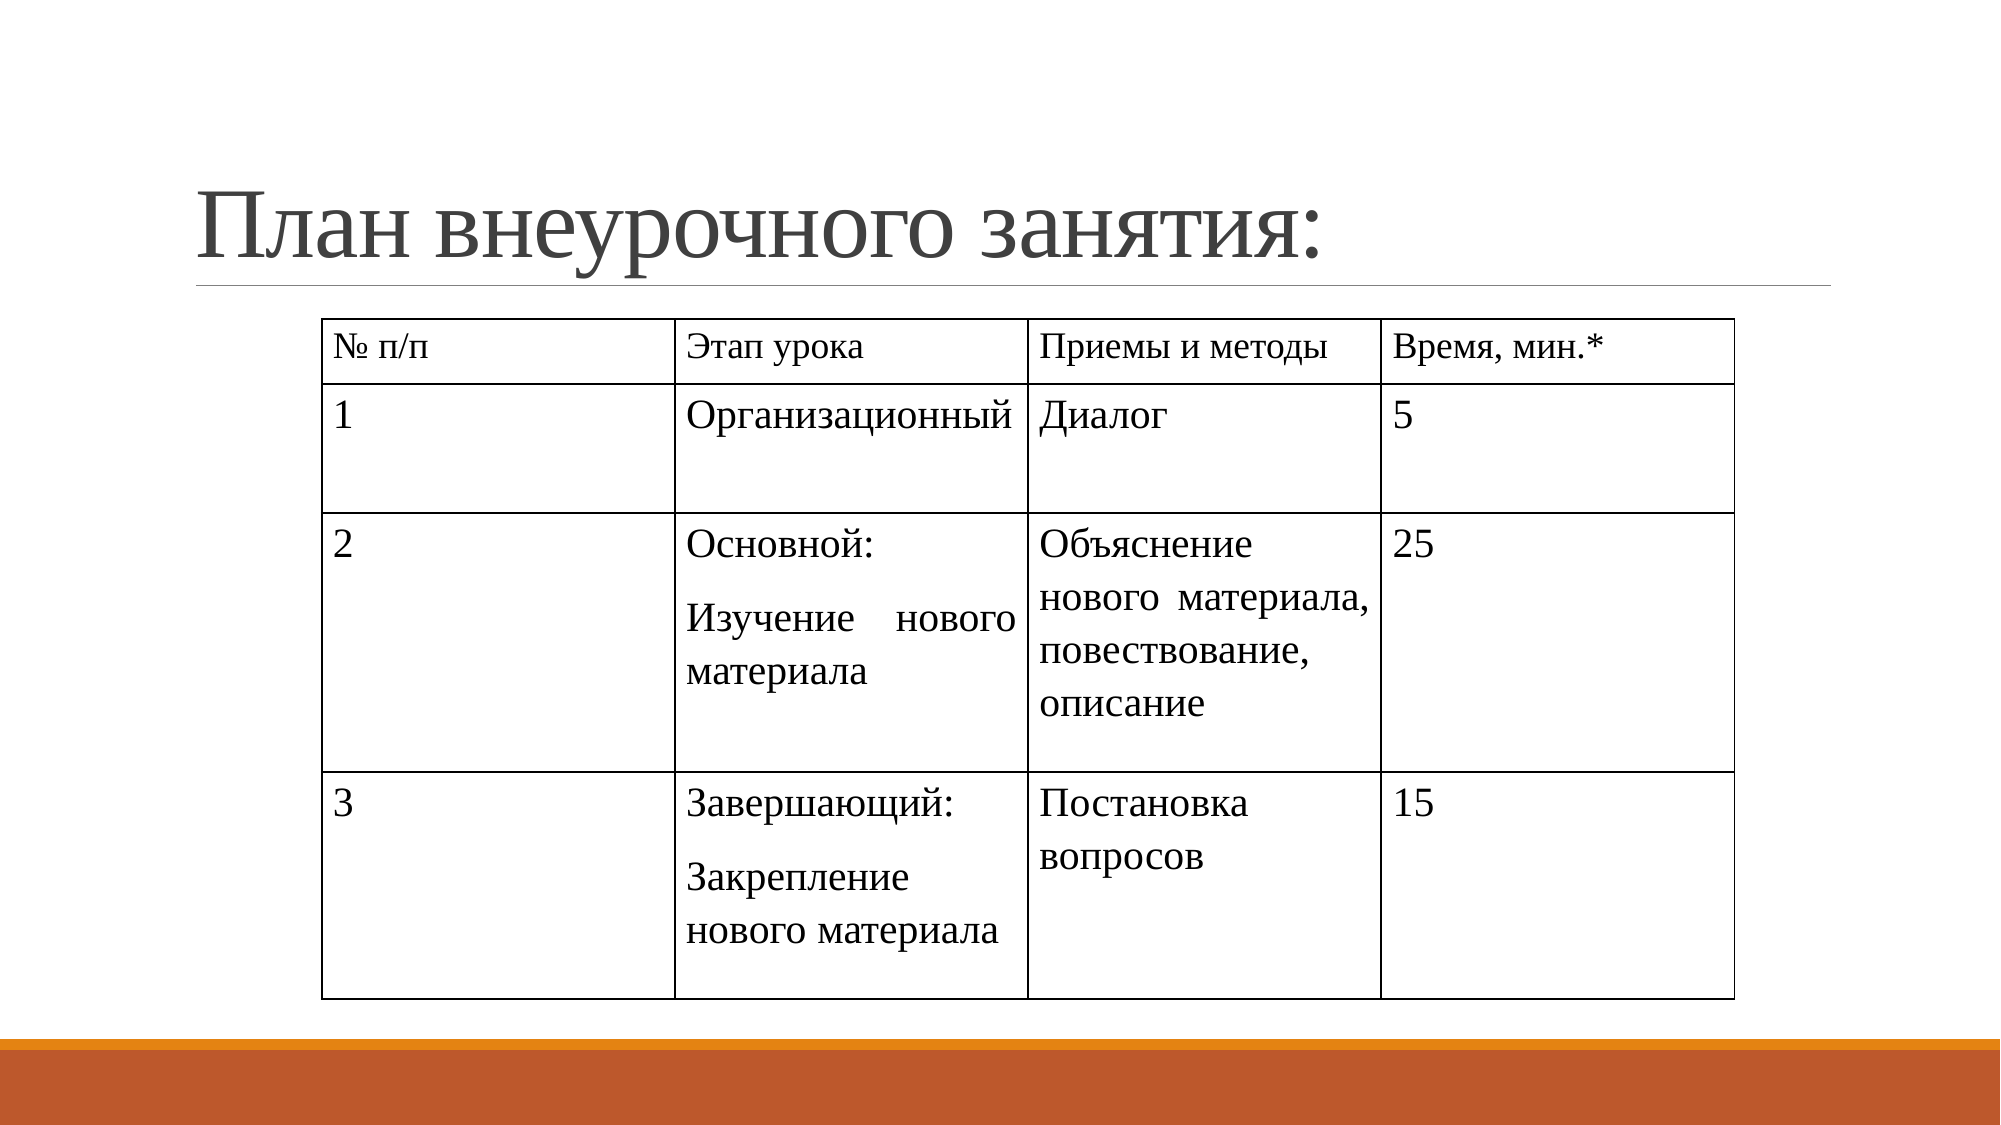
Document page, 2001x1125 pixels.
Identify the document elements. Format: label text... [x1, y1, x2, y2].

table_cell 3 [323, 773, 674, 998]
table_header Этап урока [676, 320, 1027, 383]
table_header № п/п [323, 320, 674, 383]
table_cell Организационный [676, 385, 1027, 512]
table_header Время, мин.* [1382, 320, 1734, 383]
table_cell Диалог [1029, 385, 1380, 512]
table_cell 15 [1382, 773, 1734, 998]
table_cell 1 [323, 385, 674, 512]
table_header Приемы и методы [1029, 320, 1380, 383]
table_cell 25 [1382, 514, 1734, 771]
table_cell Завершающий: Закрепление нового материала [676, 773, 1027, 998]
table_cell 2 [323, 514, 674, 771]
table_cell Основной: Изучение нового материала [676, 514, 1027, 771]
table_cell 5 [1382, 385, 1734, 512]
title План внеурочного занятия: [180, 47, 1830, 285]
table_cell Объяснение нового материала, повествование, описание [1029, 514, 1380, 771]
table_cell Постановка вопросов [1029, 773, 1380, 998]
